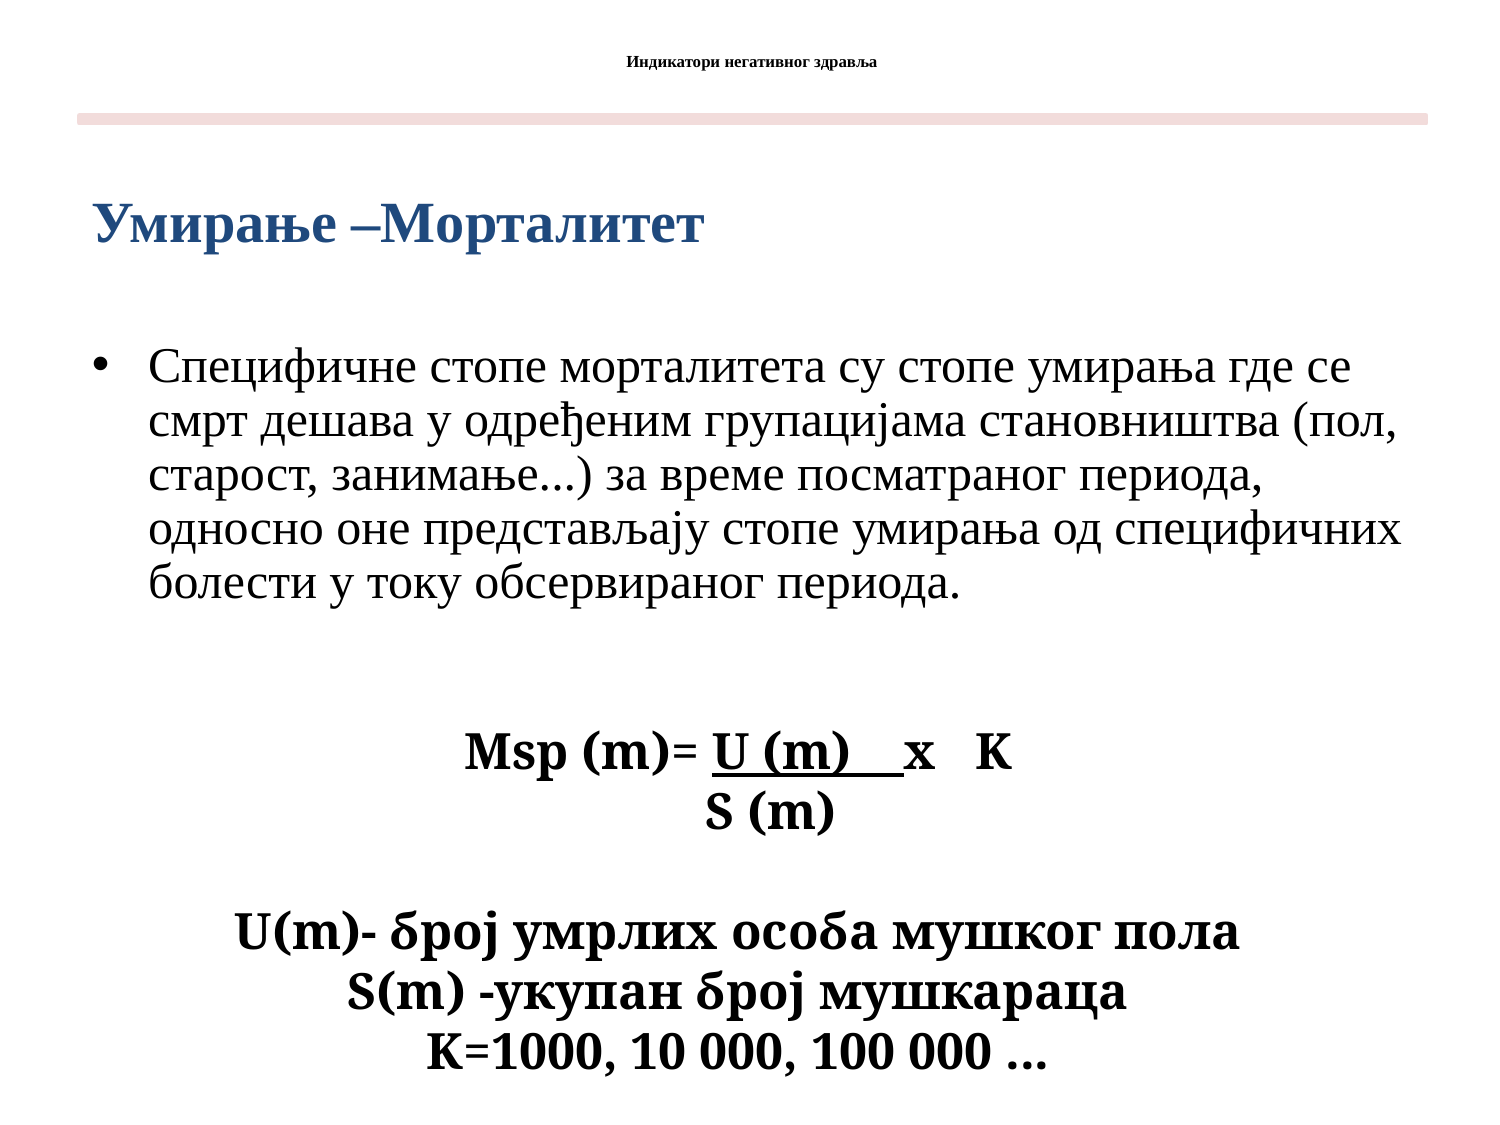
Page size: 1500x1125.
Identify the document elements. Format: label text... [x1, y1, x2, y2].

text_box Msp (m)= U (m) x K S (m) U(m)- број умрлих особа мушког пола S(m) -укупан број мушкараца K=1000, 10 000, 100 000 ... [147, 711, 1329, 1087]
list Умирање –Mорталитет Специфичне стопе морталитета су стопе умирања где се смрт дешава у одређеним групацијама становништва (пол, старост, занимање...) за време посматраног периода, односно оне представљају стопе умирања од специфичних болести у току обсервираног периода. [76, 184, 1427, 927]
picture [77, 113, 1428, 125]
title Индикатори негативног здравља [76, 42, 1427, 79]
